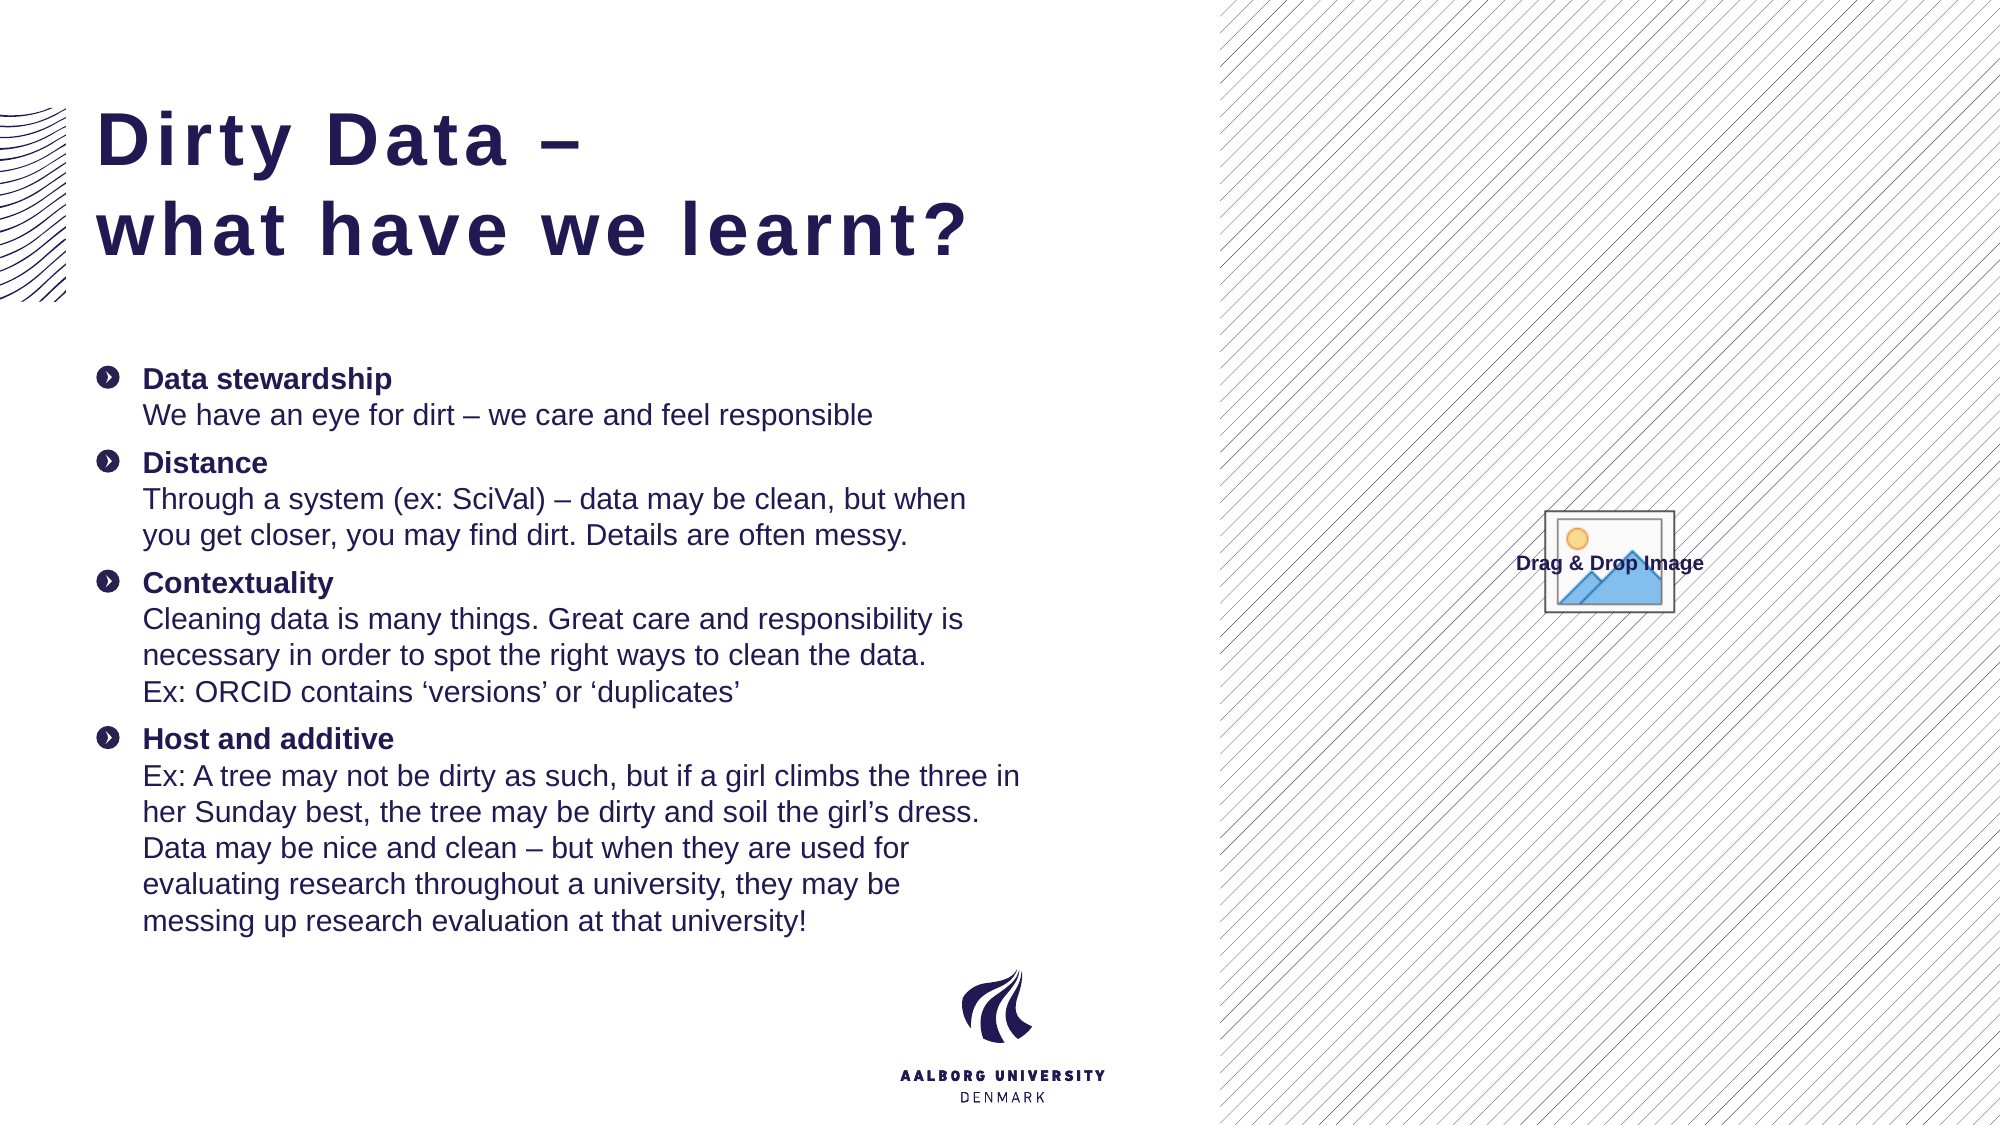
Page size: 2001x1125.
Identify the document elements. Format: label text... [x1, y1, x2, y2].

title Dirty Data – what have we learnt? [96, 58, 1037, 325]
picture [1220, 0, 2000, 1125]
list Data stewardship We have an eye for dirt – we care and feel responsible Distance Through a system (ex: SciVal) – data may be clean, but when you get closer, you may find dirt. Details are often messy. Contextuality Cleaning data is many things. Great care and responsibility is necessary in order to spot the right ways to clean the data. Ex: ORCID contains ‘versions’ or ‘duplicates’ Host and additive Ex: A tree may not be dirty as such, but if a girl climbs the three in her Sunday best, the tree may be dirty and soil the girl’s dress. Data may be nice and clean – but when they are used for evaluating research throughout a university, they may be messing up research evaluation at that university! [96, 351, 1021, 968]
